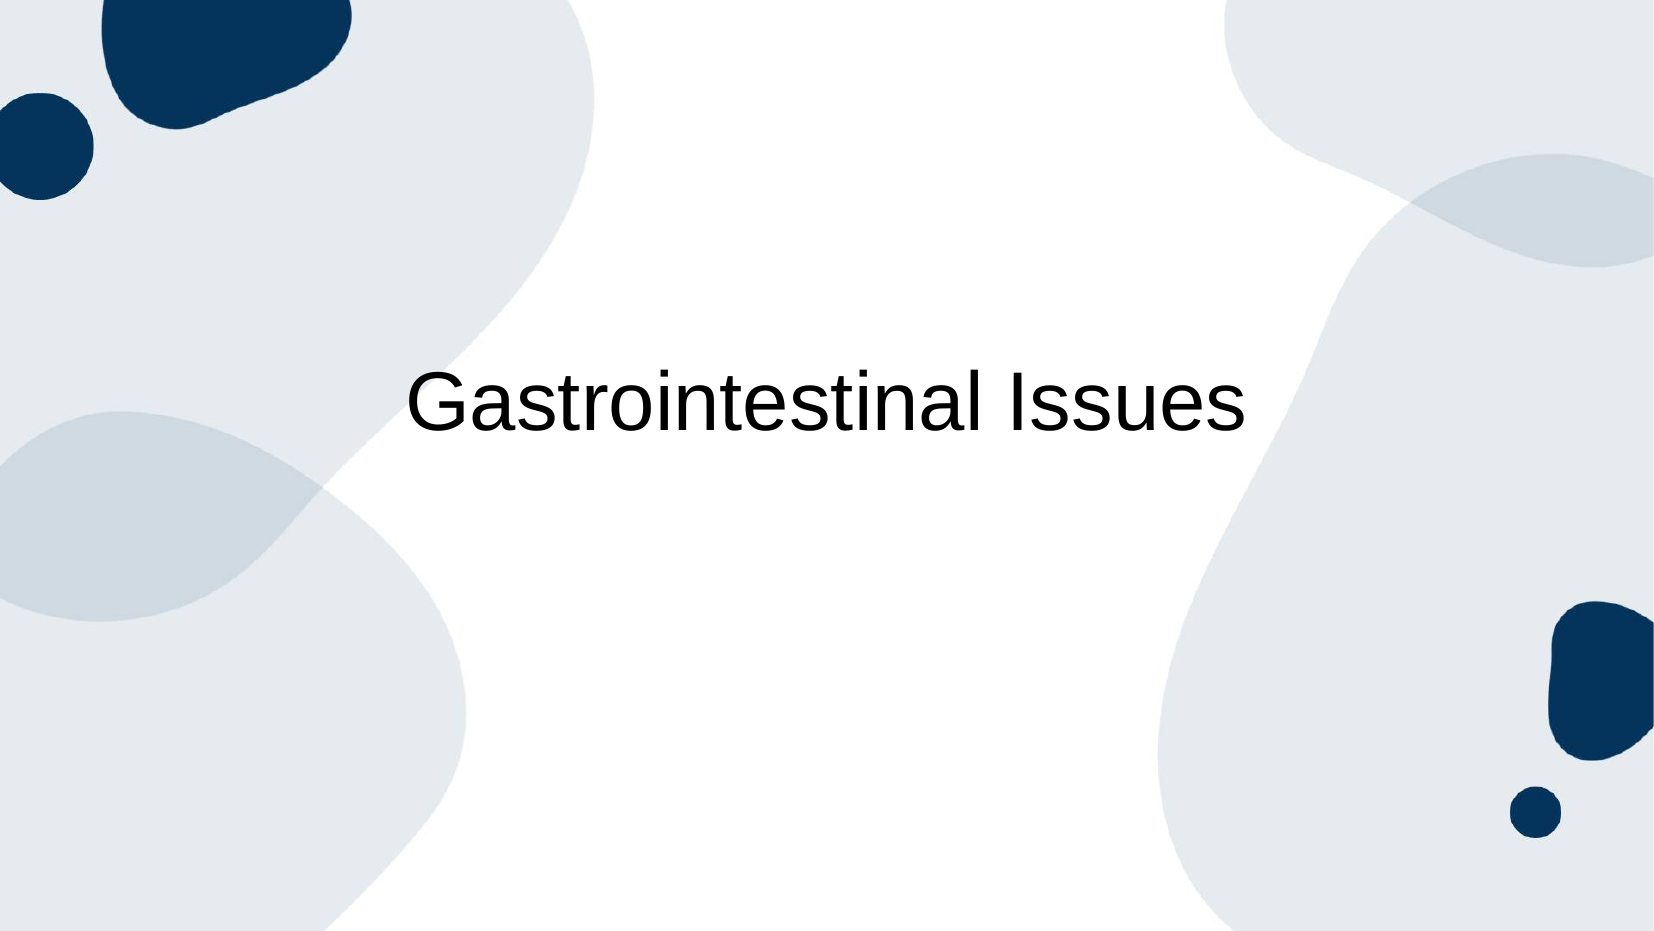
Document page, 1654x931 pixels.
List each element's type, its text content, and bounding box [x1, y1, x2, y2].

picture [0, 0, 1654, 931]
text_box Gastrointestinal Issues [82, 37, 1571, 757]
